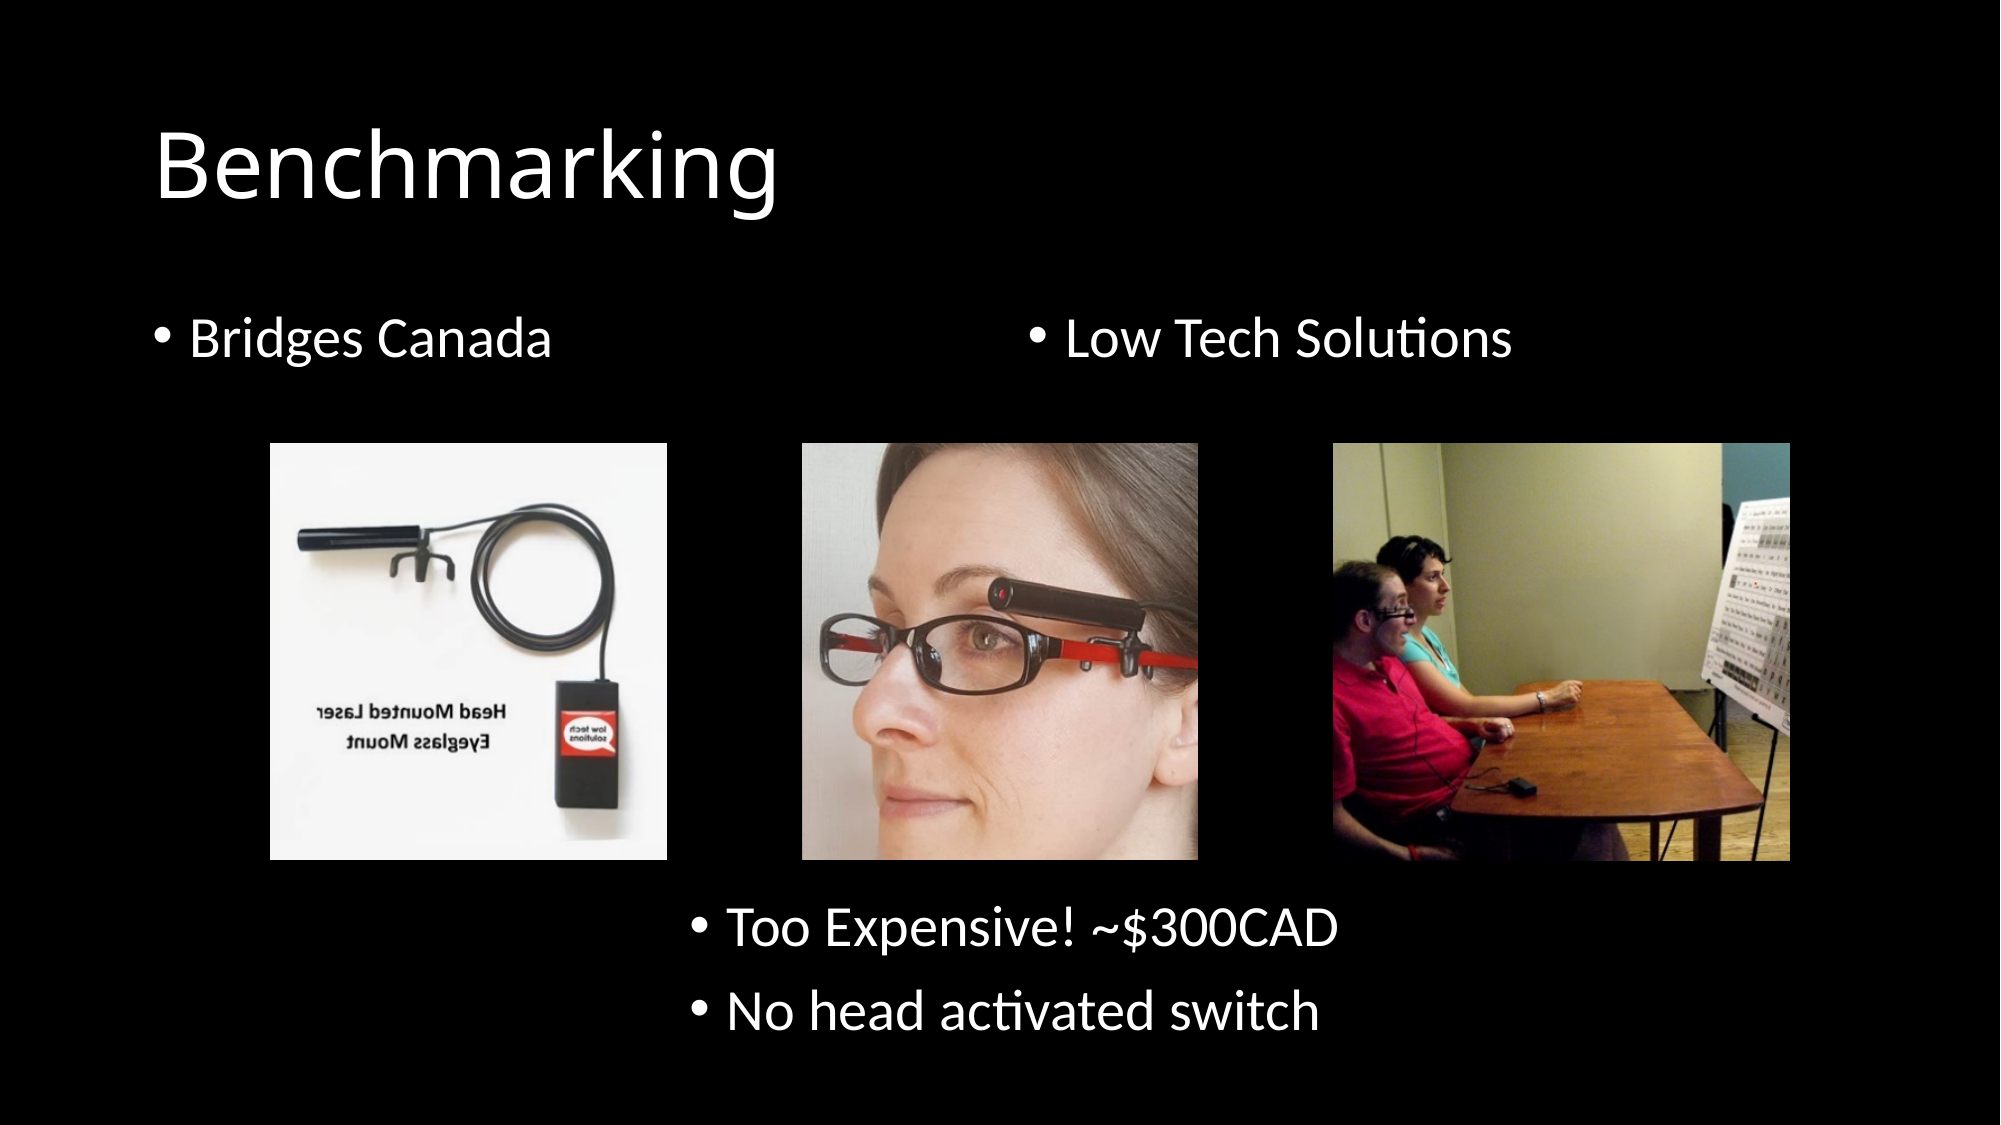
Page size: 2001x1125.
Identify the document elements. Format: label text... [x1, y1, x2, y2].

title Benchmarking [137, 59, 1863, 278]
text_box Too Expensive! ~$300CAD No head activated switch [674, 888, 1372, 1066]
list Low Tech Solutions [1012, 299, 1863, 1014]
picture [1333, 443, 1790, 861]
list Bridges Canada [137, 299, 988, 1014]
picture [270, 443, 667, 860]
picture [802, 443, 1198, 860]
